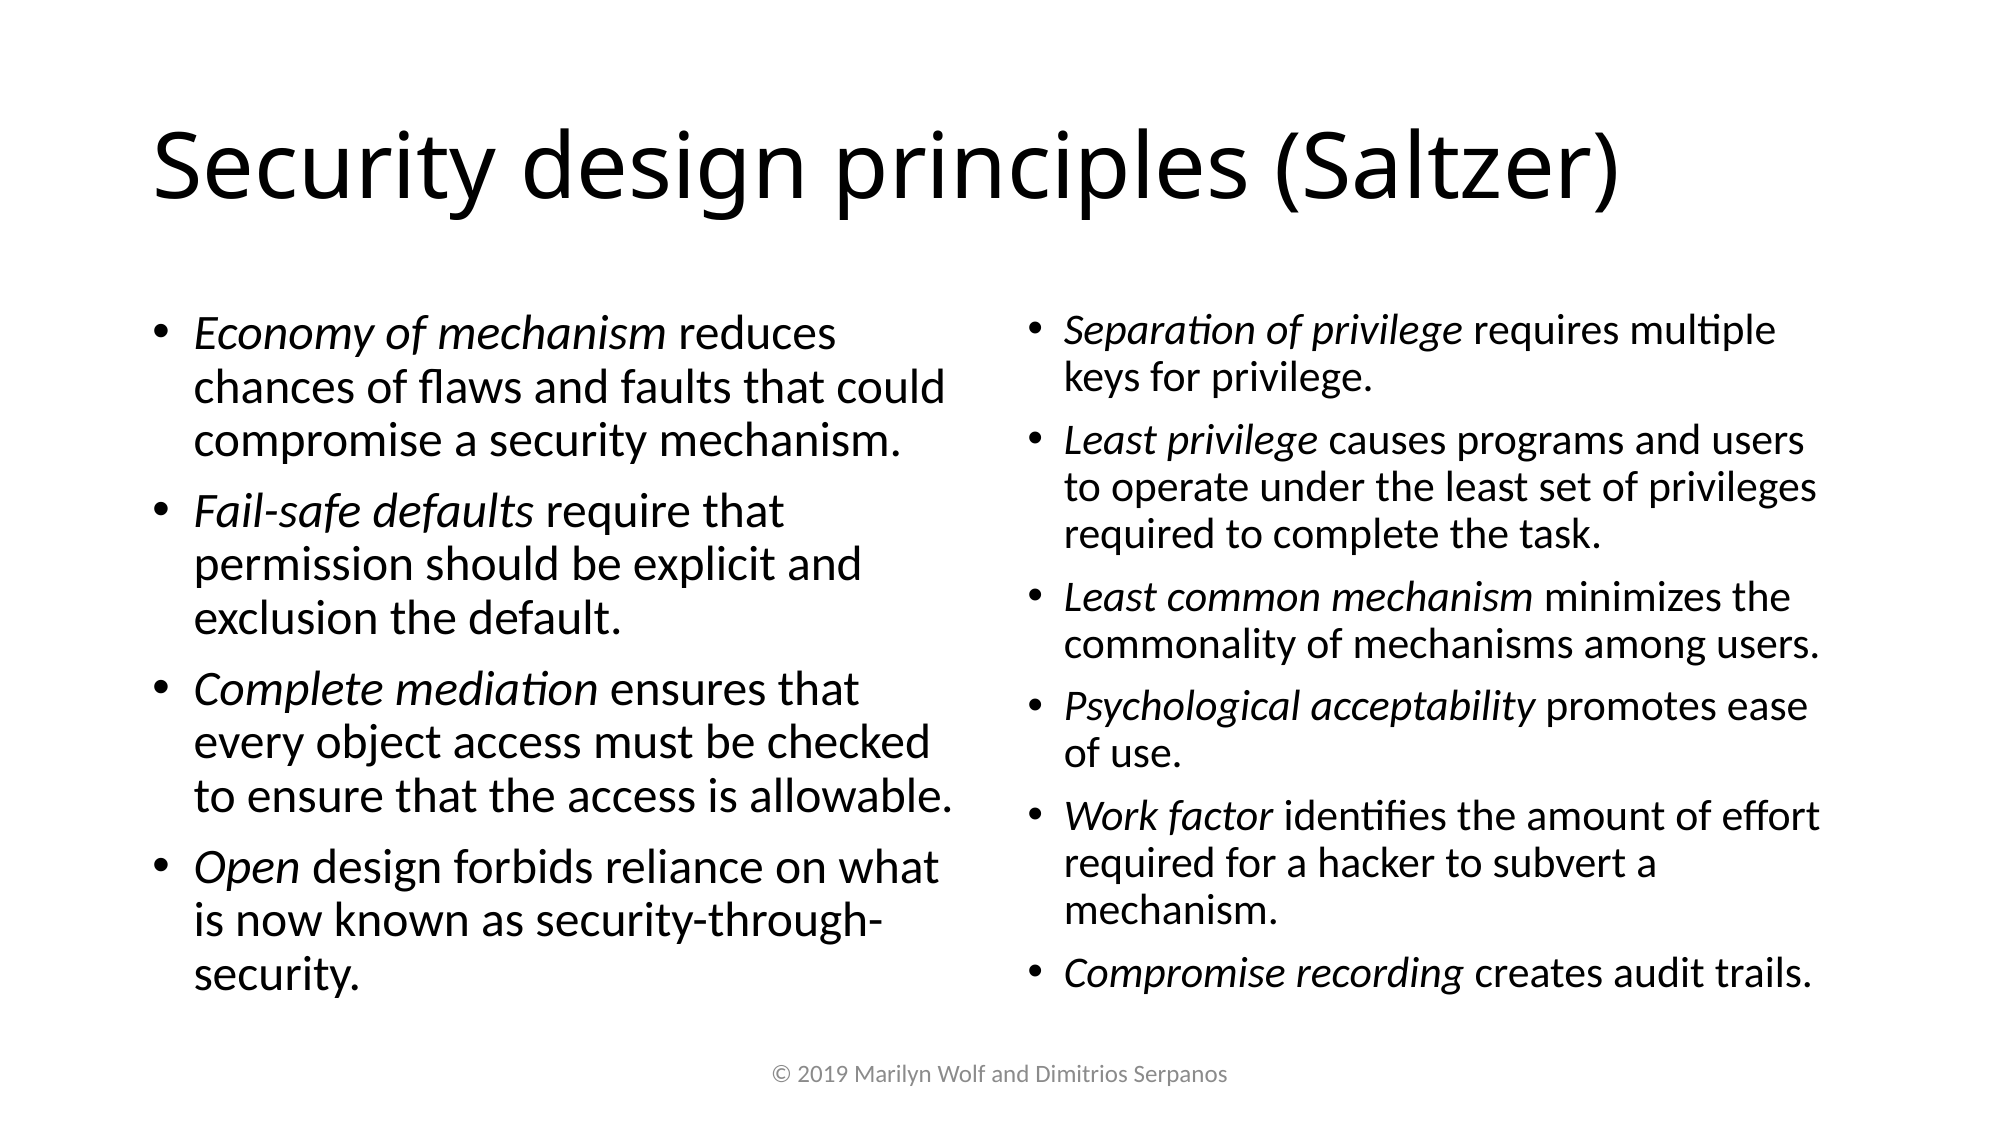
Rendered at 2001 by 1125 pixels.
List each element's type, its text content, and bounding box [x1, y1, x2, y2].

footer © 2019 Marilyn Wolf and Dimitrios Serpanos [662, 1042, 1338, 1103]
list Separation of privilege requires multiple keys for privilege. Least privilege causes programs and users to operate under the least set of privileges required to complete the task. Least common mechanism minimizes the commonality of mechanisms among users. Psychological acceptability promotes ease of use. Work factor identifies the amount of effort required for a hacker to subvert a mechanism. Compromise recording creates audit trails. [1012, 299, 1863, 1014]
title Security design principles (Saltzer) [137, 59, 1863, 278]
list Economy of mechanism reduces chances of flaws and faults that could compromise a security mechanism. Fail-safe defaults require that permission should be explicit and exclusion the default. Complete mediation ensures that every object access must be checked to ensure that the access is allowable. Open design forbids reliance on what is now known as security-through-security. [137, 299, 988, 1014]
